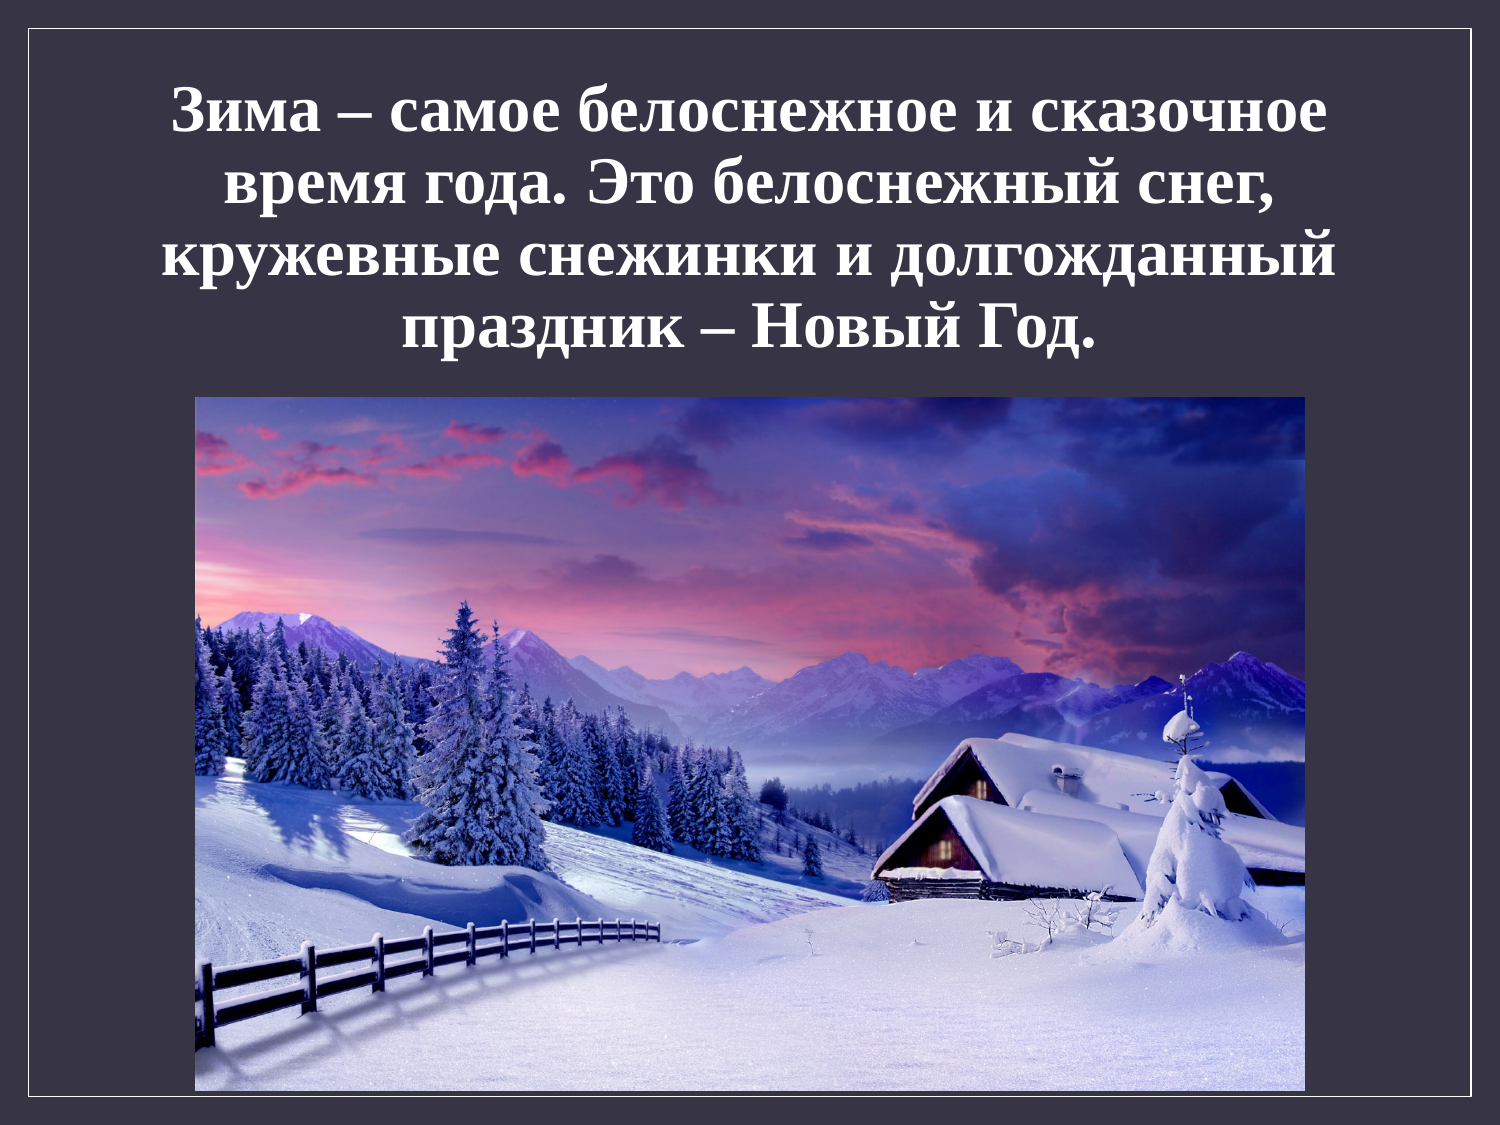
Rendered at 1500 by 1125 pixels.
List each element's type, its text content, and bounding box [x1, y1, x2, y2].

title Зима – самое белоснежное и сказочное время года. Это белоснежный снег, кружевные снежинки и долгожданный праздник – Новый Год. [120, 105, 1380, 331]
picture [195, 397, 1305, 1091]
